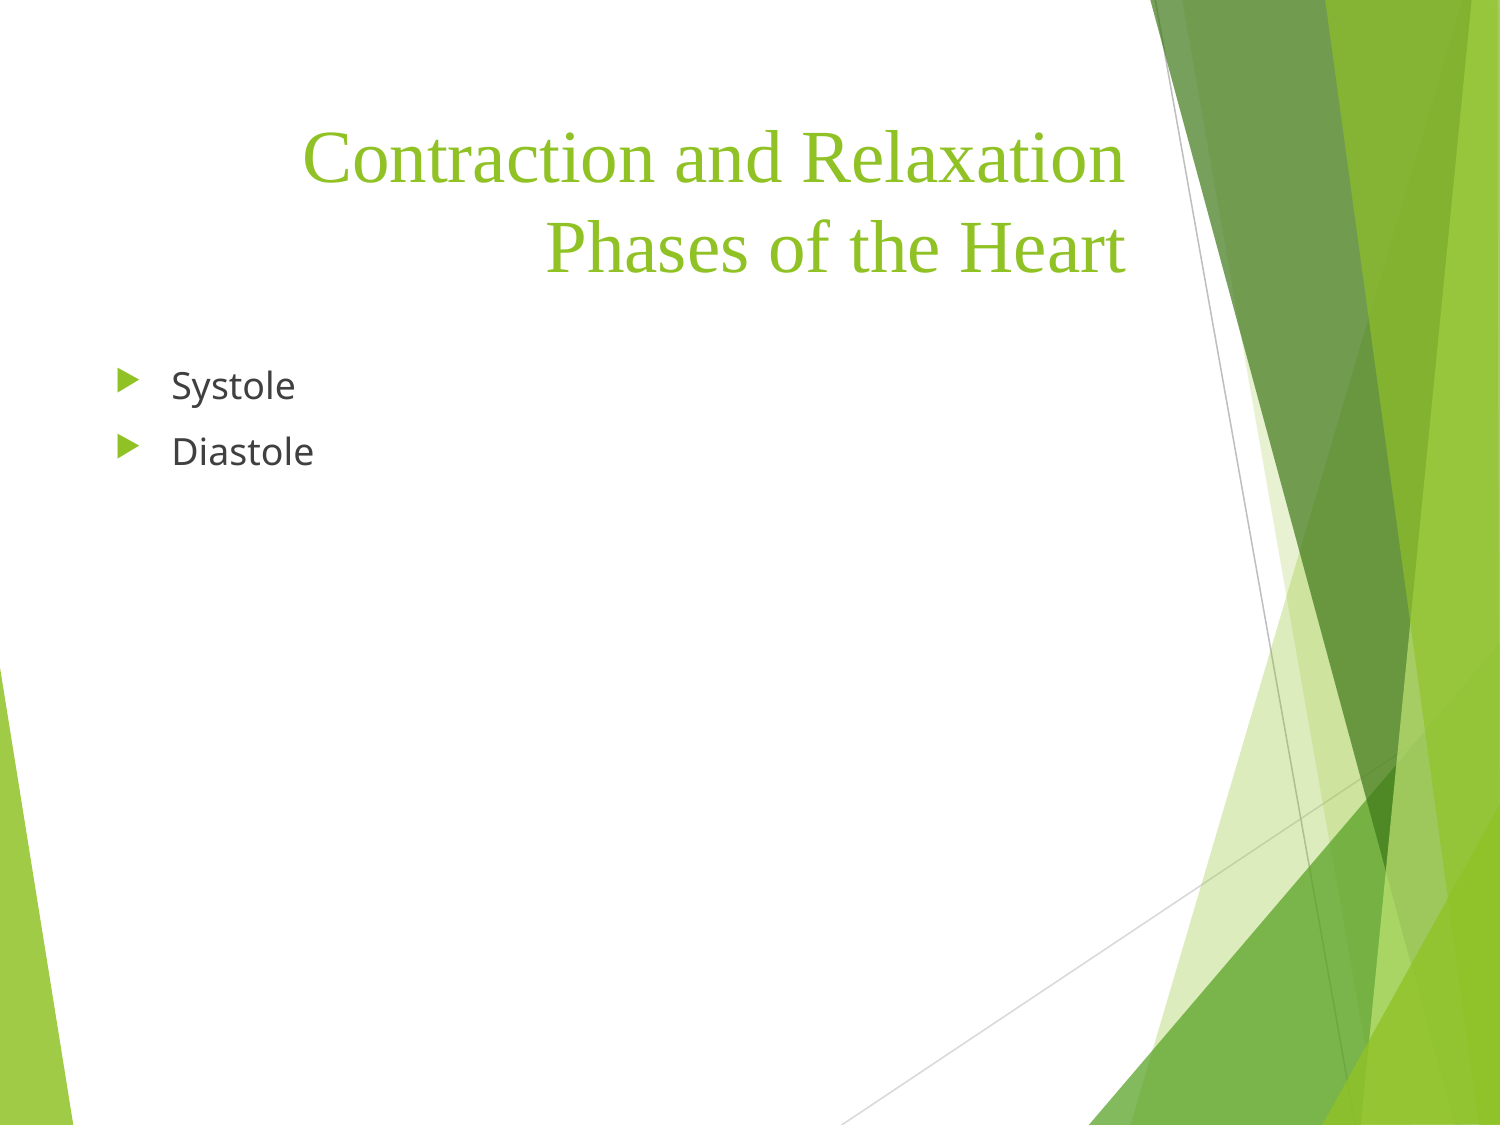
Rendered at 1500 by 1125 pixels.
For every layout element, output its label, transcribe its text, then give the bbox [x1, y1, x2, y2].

title Contraction and Relaxation Phases of the Heart [99, 99, 1142, 317]
list Systole Diastole [99, 354, 1142, 992]
